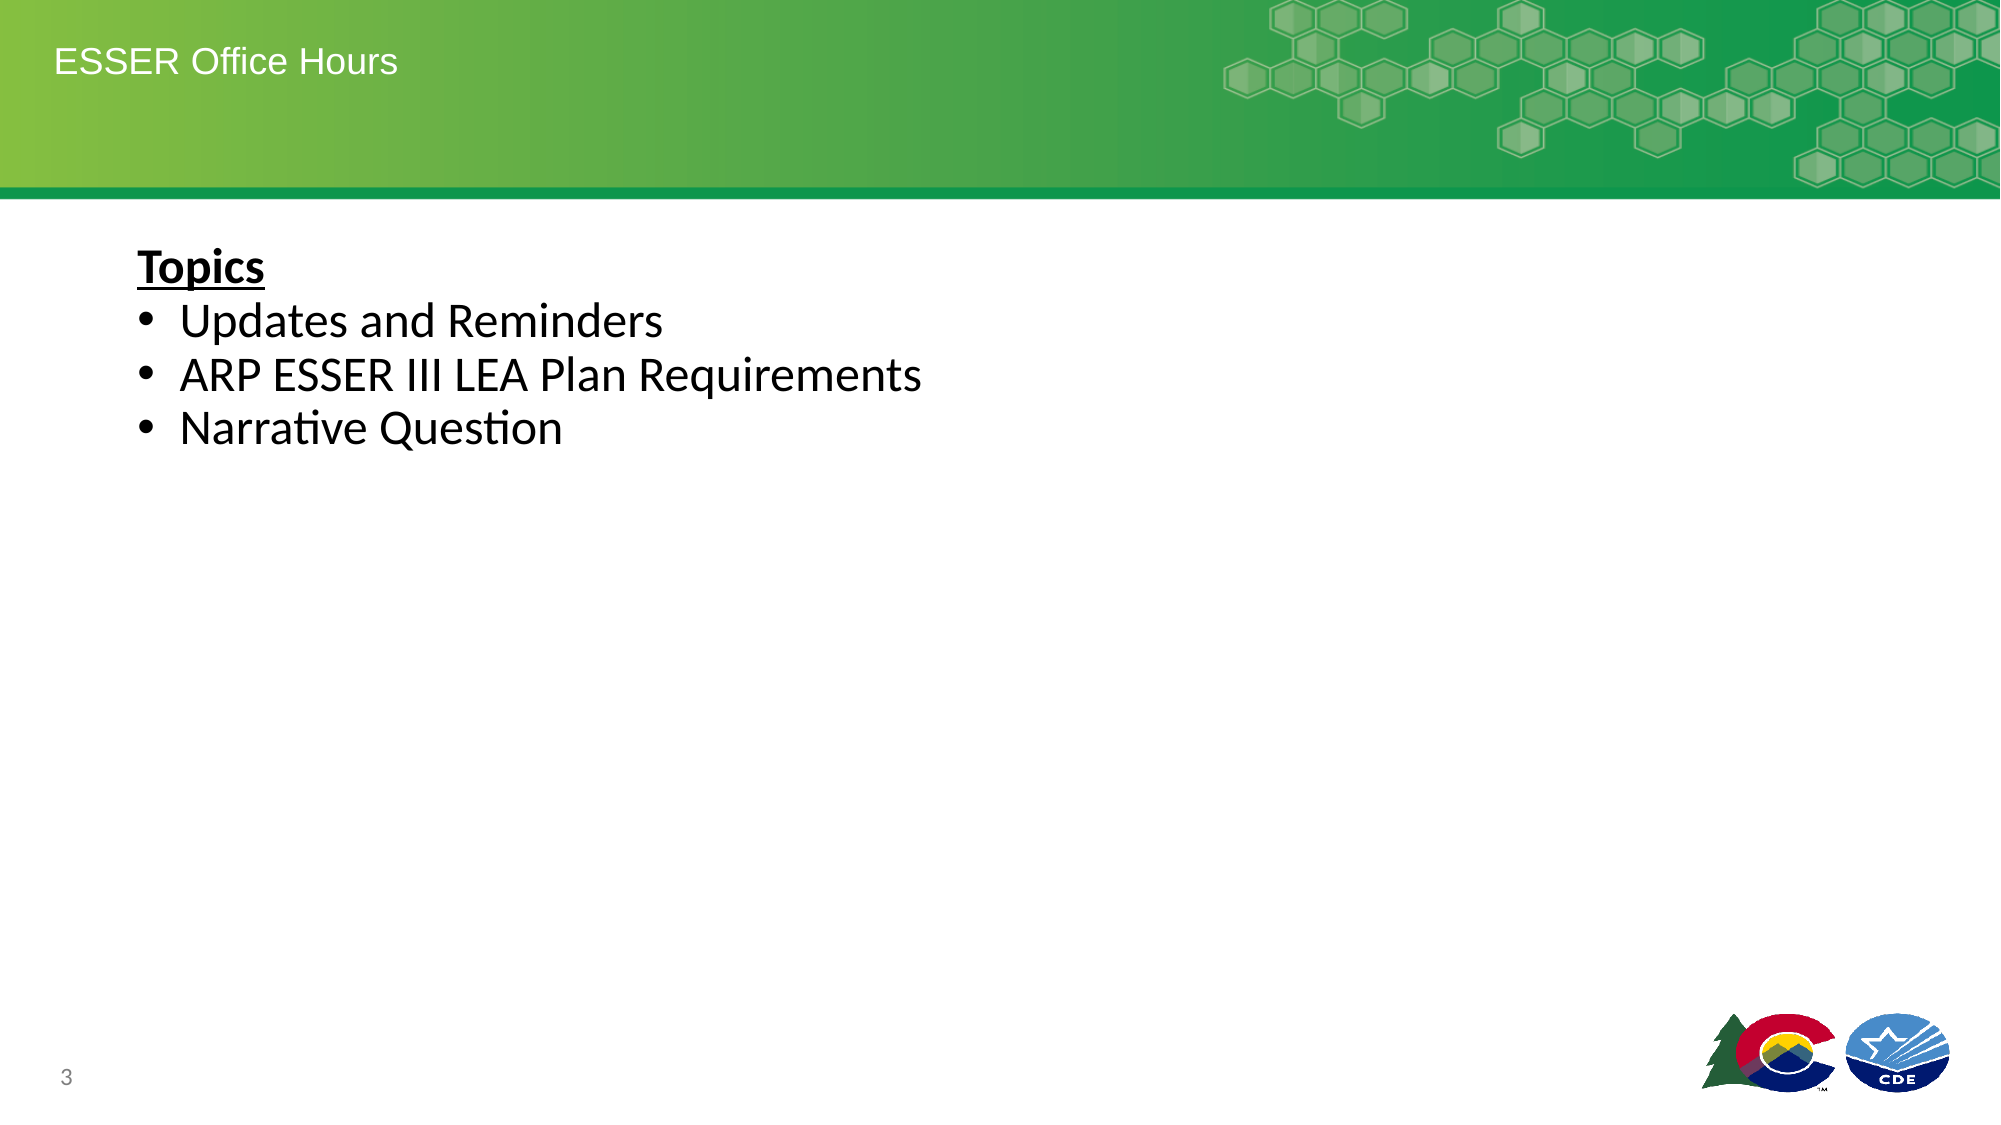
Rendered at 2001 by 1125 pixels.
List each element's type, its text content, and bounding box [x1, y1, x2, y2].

list Topics Updates and Reminders ARP ESSER III LEA Plan Requirements Narrative Question [137, 239, 1863, 1002]
title ESSER Office Hours [53, 41, 1384, 166]
picture [0, 0, 2000, 200]
picture [1700, 1012, 1950, 1093]
slide_number 3 [48, 1054, 499, 1115]
